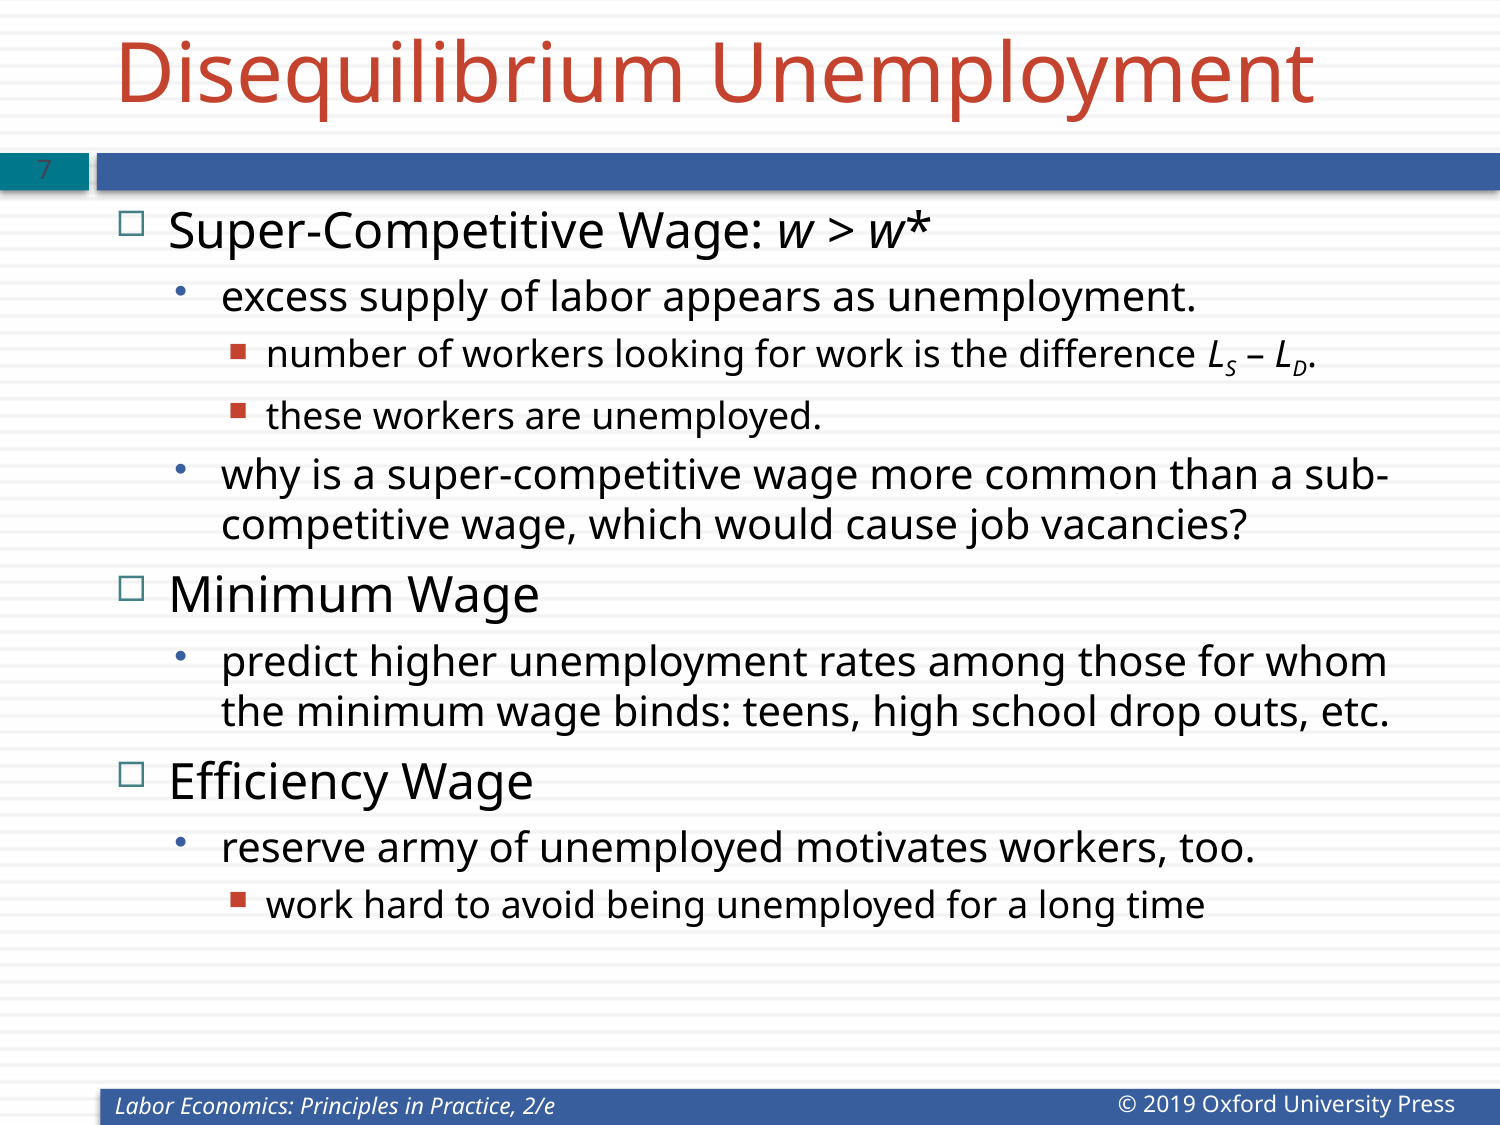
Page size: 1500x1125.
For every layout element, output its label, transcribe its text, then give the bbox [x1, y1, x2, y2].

list Super-Competitive Wage: w > w* excess supply of labor appears as unemployment. number of workers looking for work is the difference LS – LD. these workers are unemployed. why is a super-competitive wage more common than a sub-competitive wage, which would cause job vacancies? Minimum Wage predict higher unemployment rates among those for whom the minimum wage binds: teens, high school drop outs, etc. Efficiency Wage reserve army of unemployed motivates workers, too. work hard to avoid being unemployed for a long time [101, 190, 1473, 1084]
title Disequilibrium Unemployment [99, 1, 1472, 136]
slide_number Labor Economics: Principles in Practice, 2/e [99, 1090, 745, 1125]
slide_number 6 [0, 153, 89, 191]
footer © 2019 Oxford University Press [825, 1090, 1471, 1125]
